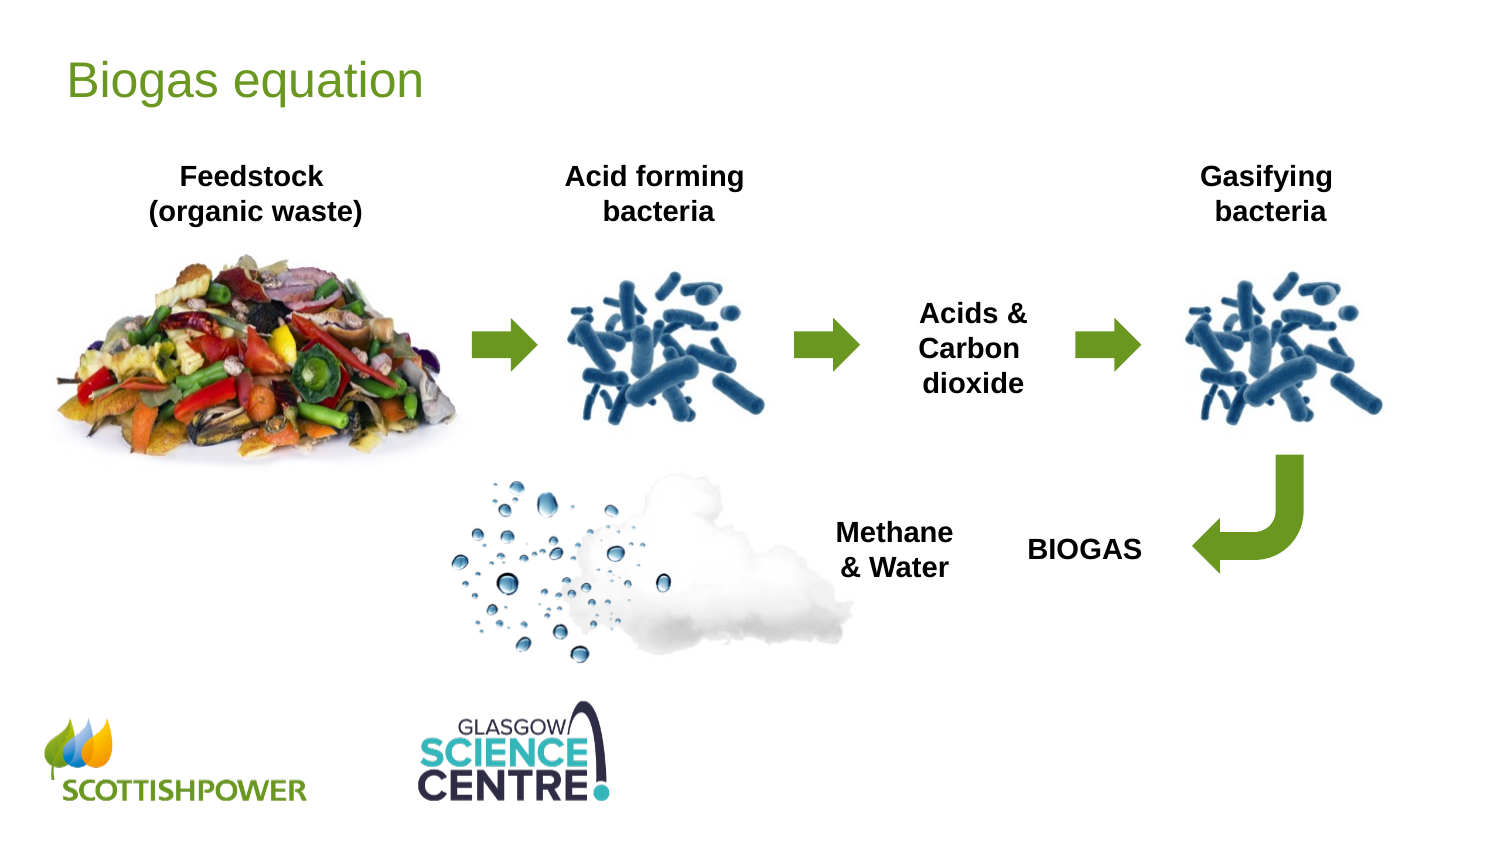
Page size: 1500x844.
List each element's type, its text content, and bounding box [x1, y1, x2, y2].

text_box Gasifying bacteria [1102, 149, 1440, 235]
text_box Feedstock (organic waste) [87, 149, 425, 211]
text_box [476, 315, 540, 374]
text_box [792, 315, 863, 374]
picture [41, 212, 472, 486]
picture [1169, 245, 1392, 455]
picture [0, 617, 751, 844]
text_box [432, 450, 874, 684]
text_box Methane & Water [878, 505, 996, 591]
picture [552, 245, 774, 455]
text_box Acid forming bacteria [490, 149, 828, 235]
text_box Biogas equation [51, 40, 913, 115]
text_box [1073, 315, 1144, 374]
text_box [1189, 463, 1306, 576]
text_box Acids & Carbon dioxide [872, 287, 1075, 408]
text_box BIOGAS [996, 523, 1175, 573]
